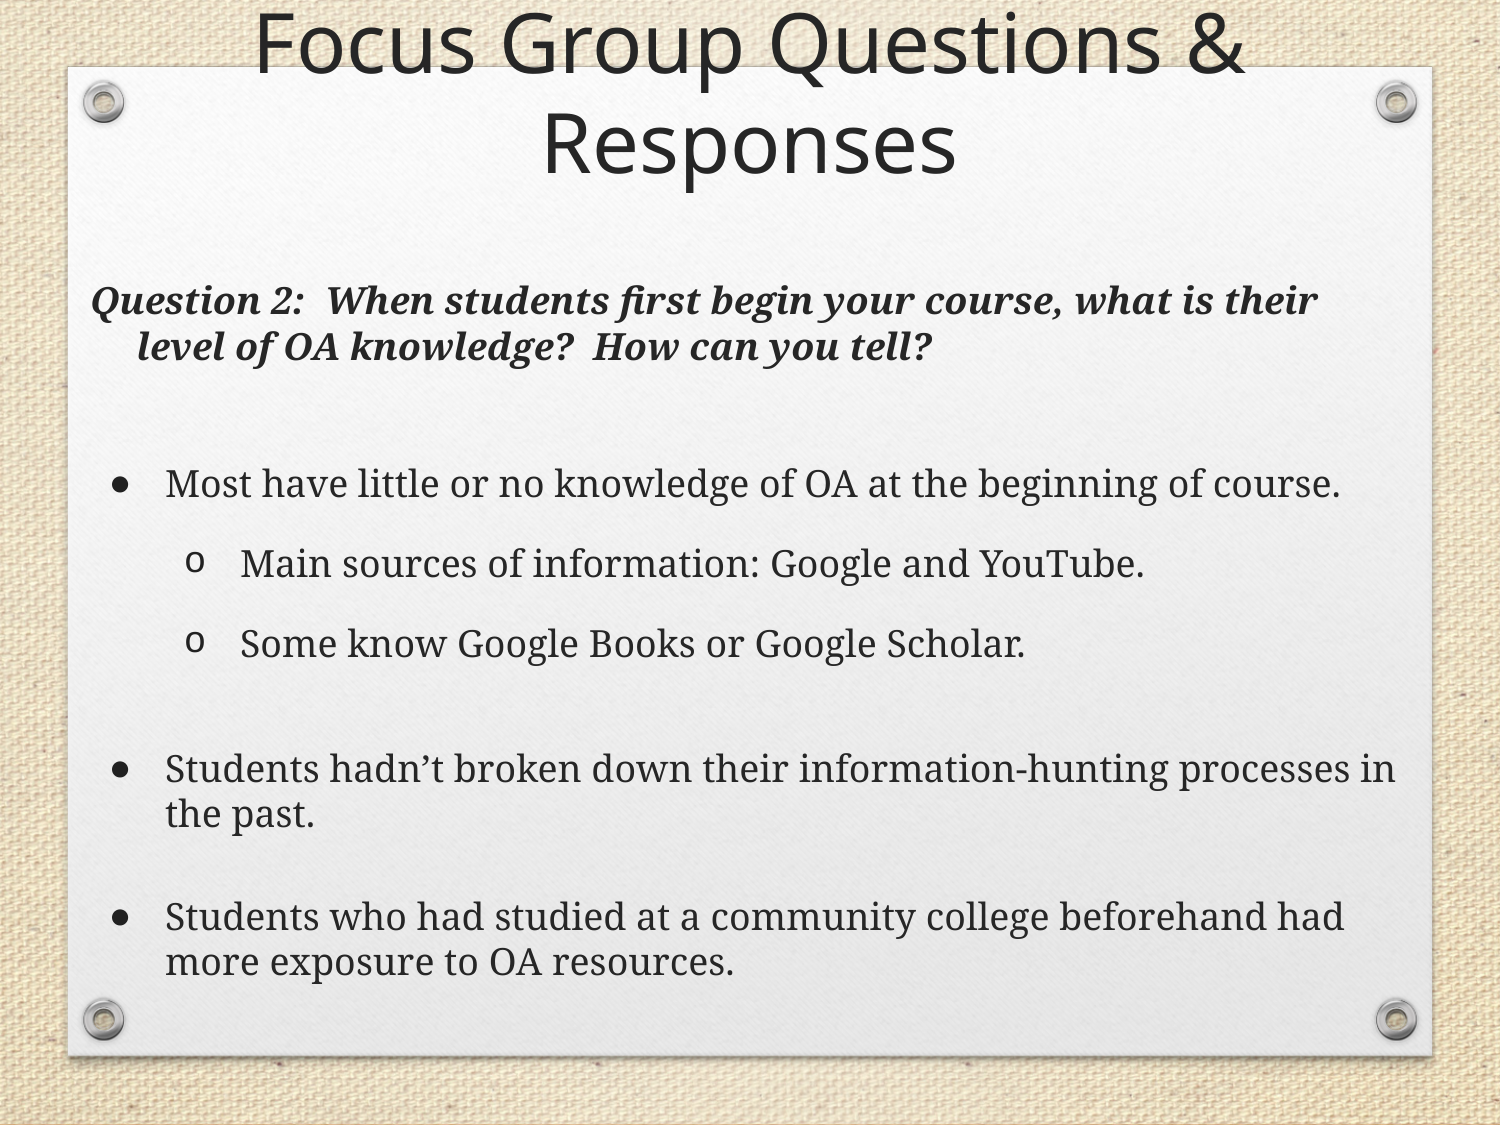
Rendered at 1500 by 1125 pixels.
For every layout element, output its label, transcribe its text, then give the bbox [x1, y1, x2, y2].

picture [0, 0, 1500, 1125]
title Focus Group Questions & Responses [75, 17, 1425, 206]
list Question 2: When students first begin your course, what is their level of OA knowledge? How can you tell? Most have little or no knowledge of OA at the beginning of course. Main sources of information: Google and YouTube. Some know Google Books or Google Scholar. Students hadn’t broken down their information-hunting processes in the past. Students who had studied at a community college beforehand had more exposure to OA resources. [75, 262, 1425, 1078]
